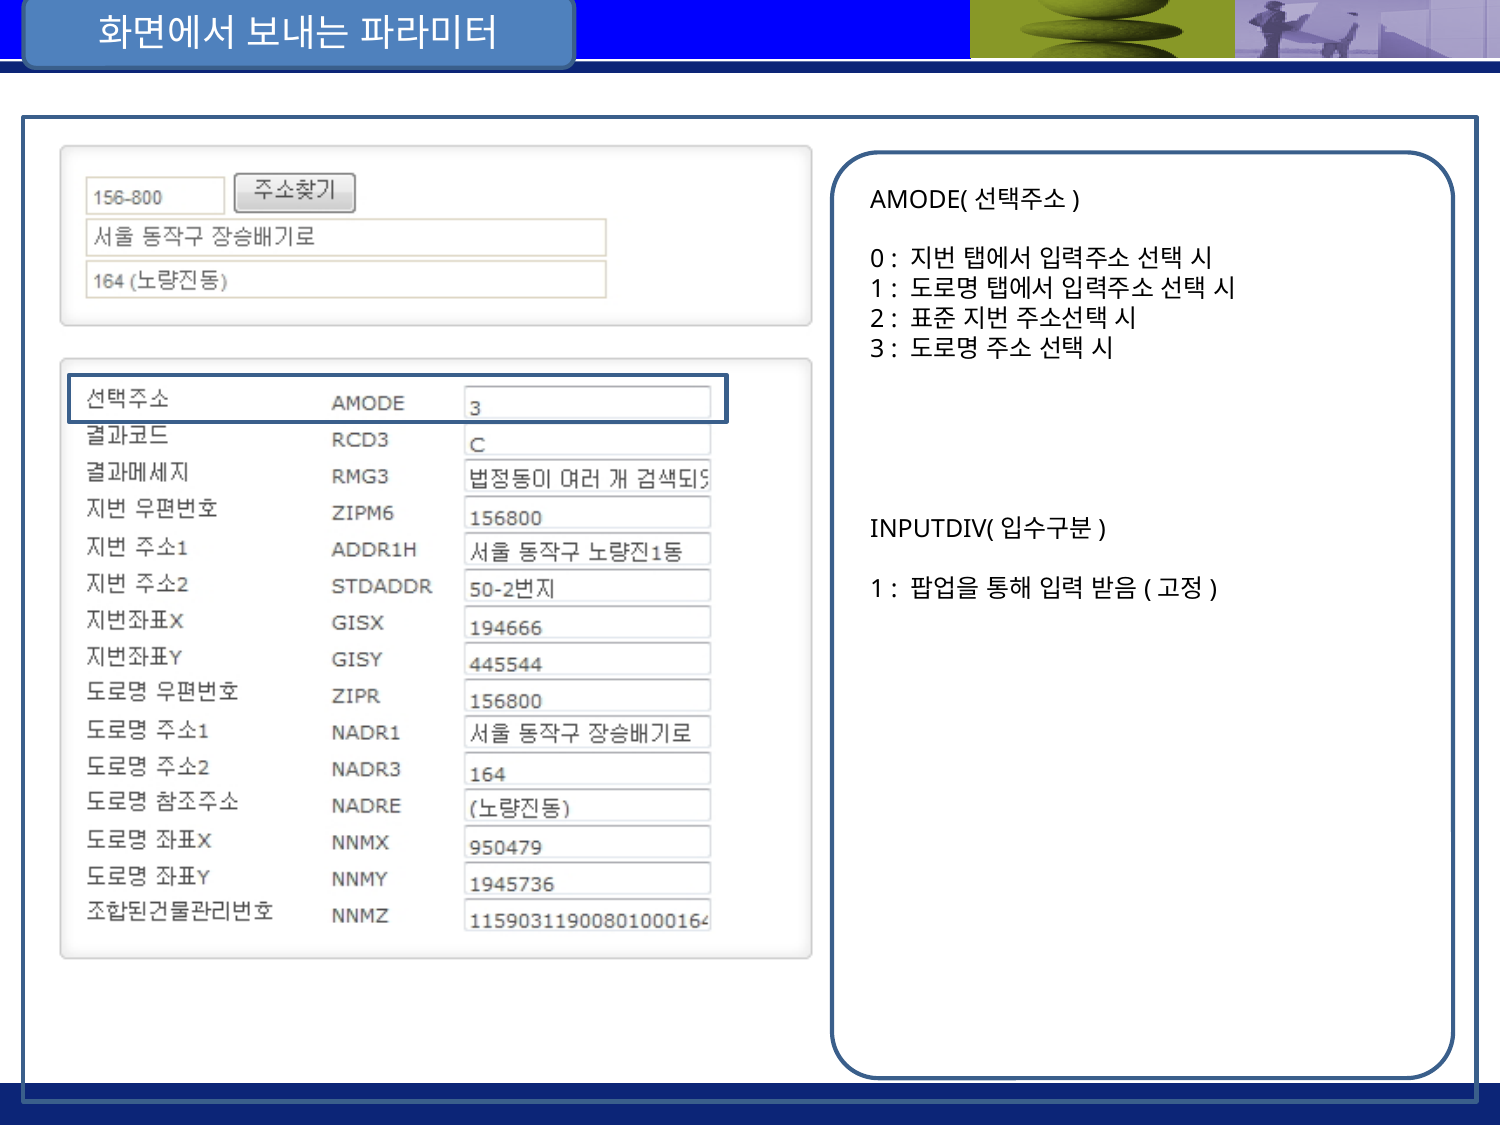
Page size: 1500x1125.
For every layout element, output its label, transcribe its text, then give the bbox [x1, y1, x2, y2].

text_box [21, 115, 1479, 1104]
picture [46, 128, 833, 977]
text_box AMODE(선택주소) 0 : 지번 탭에서 입력주소 선택 시 1 : 도로명 탭에서 입력주소 선택 시 2 : 표준 지번 주소선택 시 3 : 도로명 주소 선택 시 INPUTDIV(입수구분) 1 : 팝업을 통해 입력 받음(고정) [855, 175, 1292, 610]
text_box 화면에서 보내는 파라미터 [21, 0, 577, 70]
text_box [829, 150, 1456, 1081]
picture [970, 0, 1500, 58]
